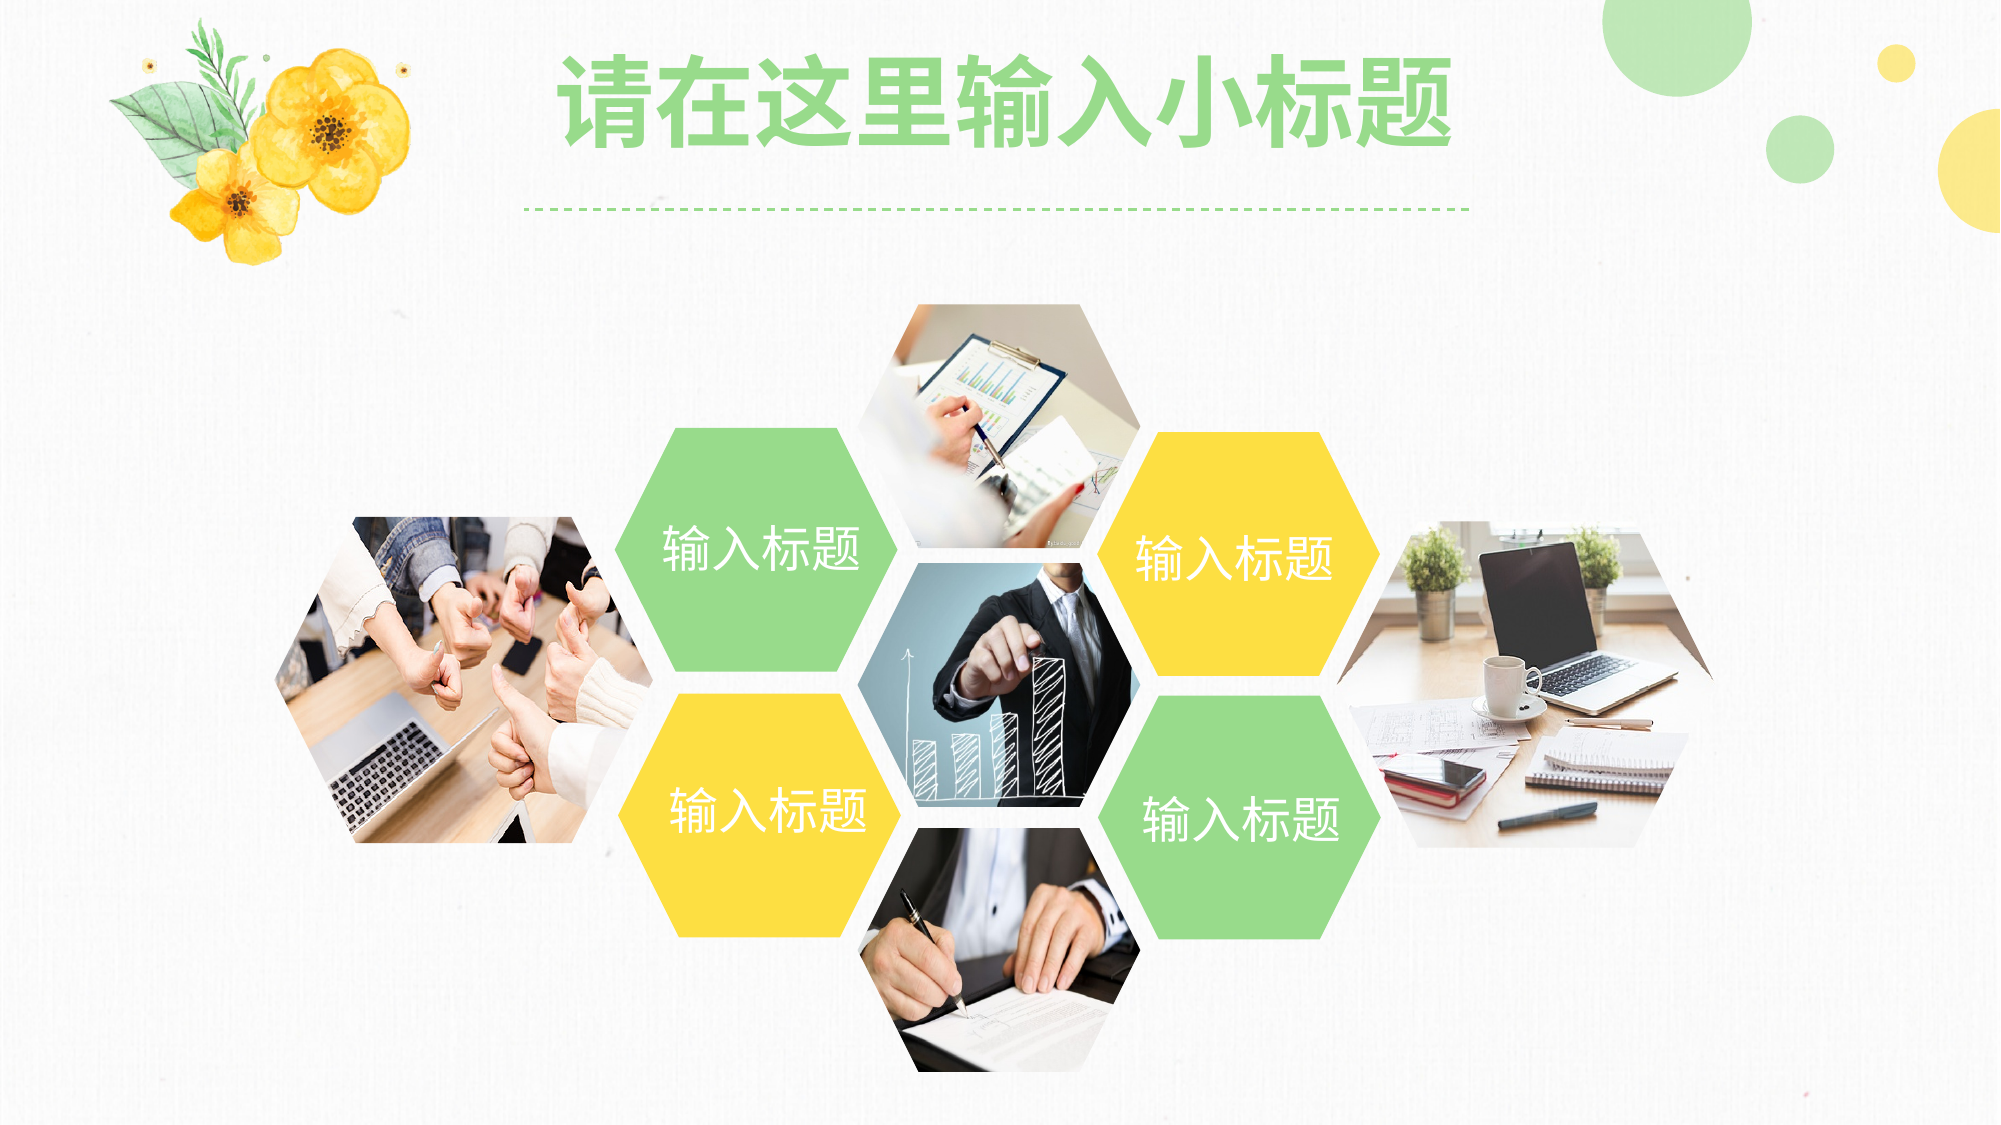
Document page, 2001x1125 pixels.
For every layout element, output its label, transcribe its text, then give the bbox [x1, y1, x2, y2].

text_box [616, 692, 903, 939]
text_box 输入标题 [654, 772, 884, 847]
text_box [1936, 107, 2000, 235]
text_box 输入标题 [1126, 781, 1357, 857]
text_box [613, 426, 899, 673]
text_box [856, 303, 1142, 550]
text_box [1765, 114, 1836, 185]
picture [0, 0, 2001, 1125]
text_box 请在这里输入小标题 [539, 31, 1470, 167]
text_box [1601, 0, 1753, 98]
text_box [856, 827, 1142, 1073]
text_box [856, 561, 1142, 808]
text_box 输入标题 [1119, 519, 1350, 595]
text_box [1335, 520, 1717, 849]
text_box 输入标题 [646, 510, 877, 585]
text_box [1095, 431, 1382, 677]
text_box [1096, 694, 1382, 941]
text_box [1876, 43, 1917, 84]
text_box [273, 515, 655, 845]
